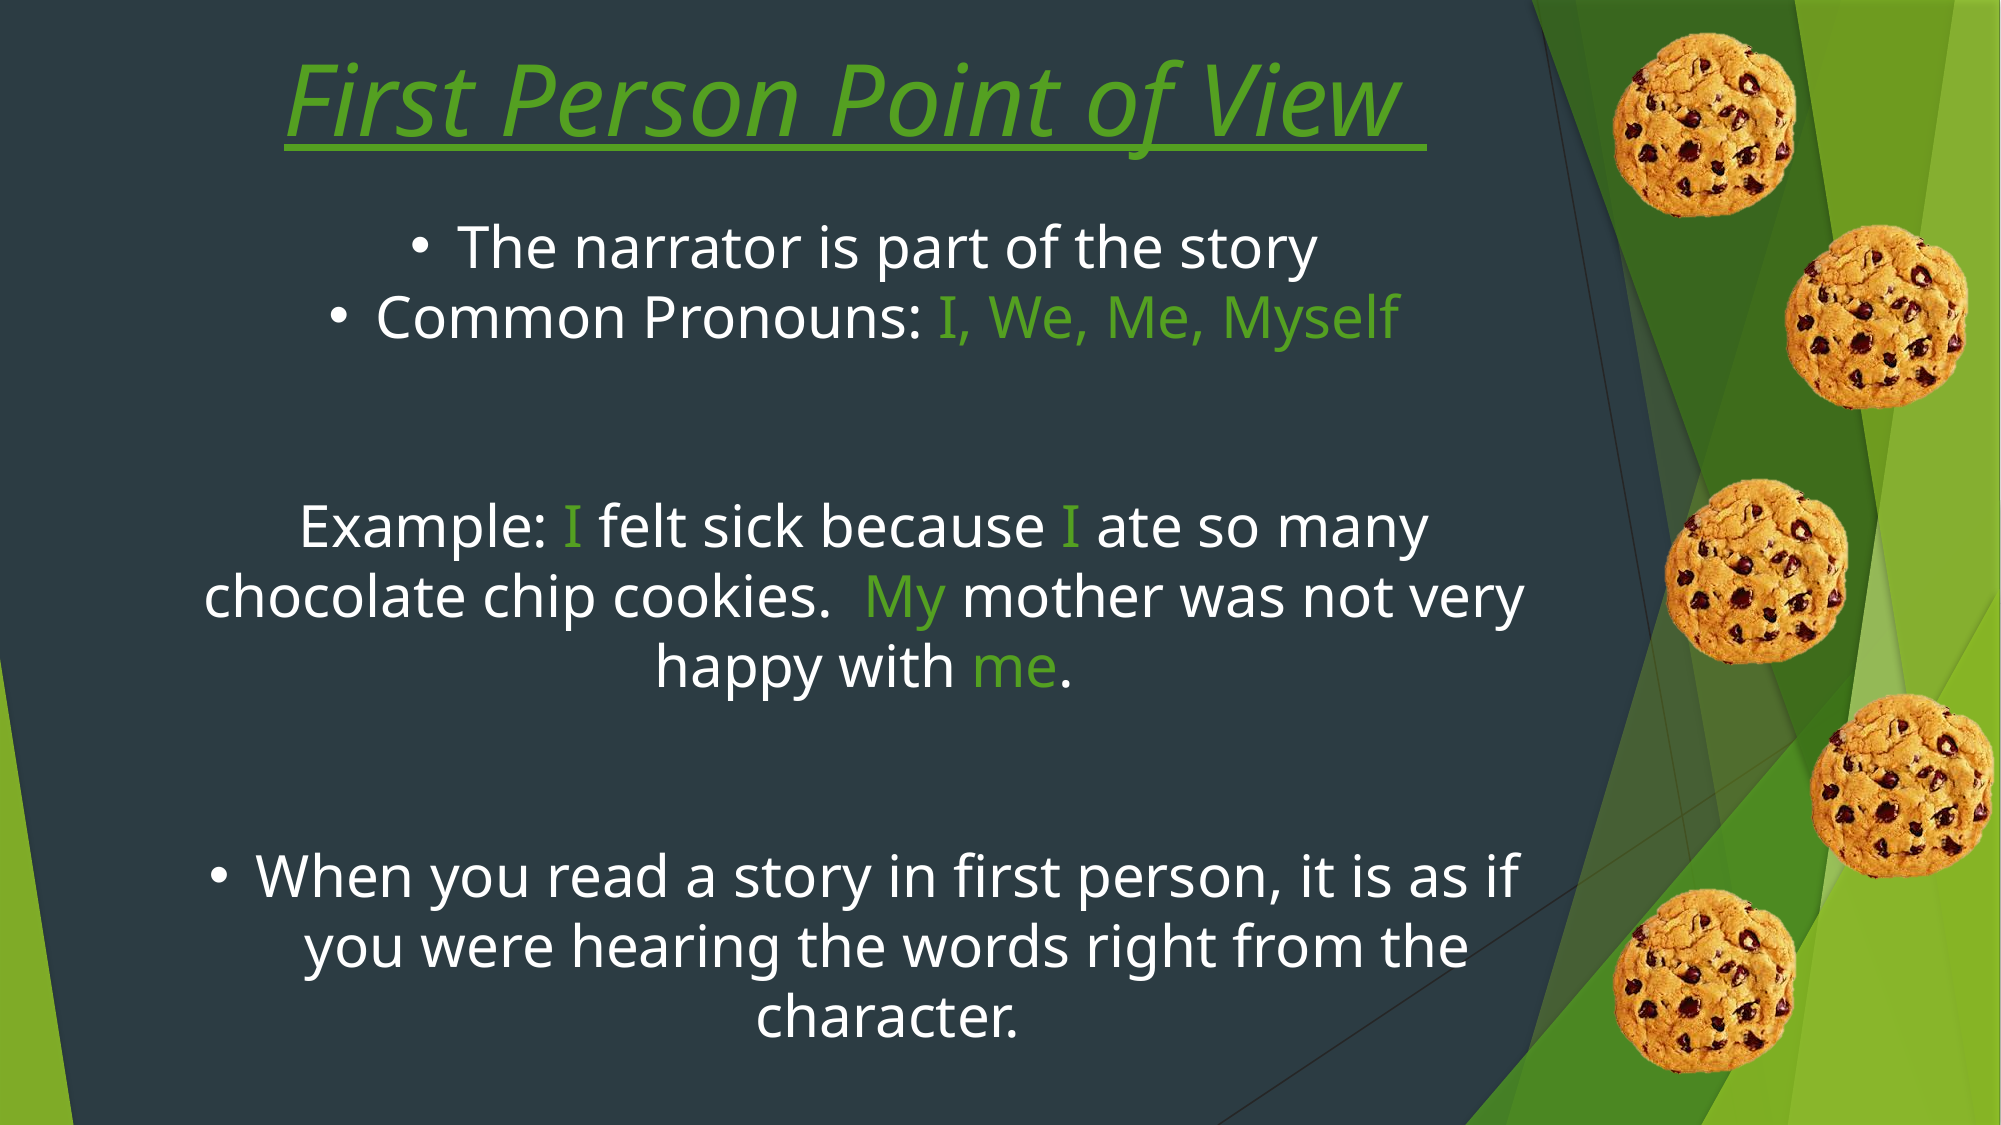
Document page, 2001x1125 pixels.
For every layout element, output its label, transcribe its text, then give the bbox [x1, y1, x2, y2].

picture [1600, 456, 1997, 1082]
text_box First Person Point of View [268, 28, 1529, 164]
picture [1600, 9, 1972, 418]
text_box The narrator is part of the story Common Pronouns: I, We, Me, Myself Example: I felt sick because I ate so many chocolate chip cookies. My mother was not very happy with me. When you read a story in first person, it is as if you were hearing the words right from the character. [173, 202, 1555, 1057]
